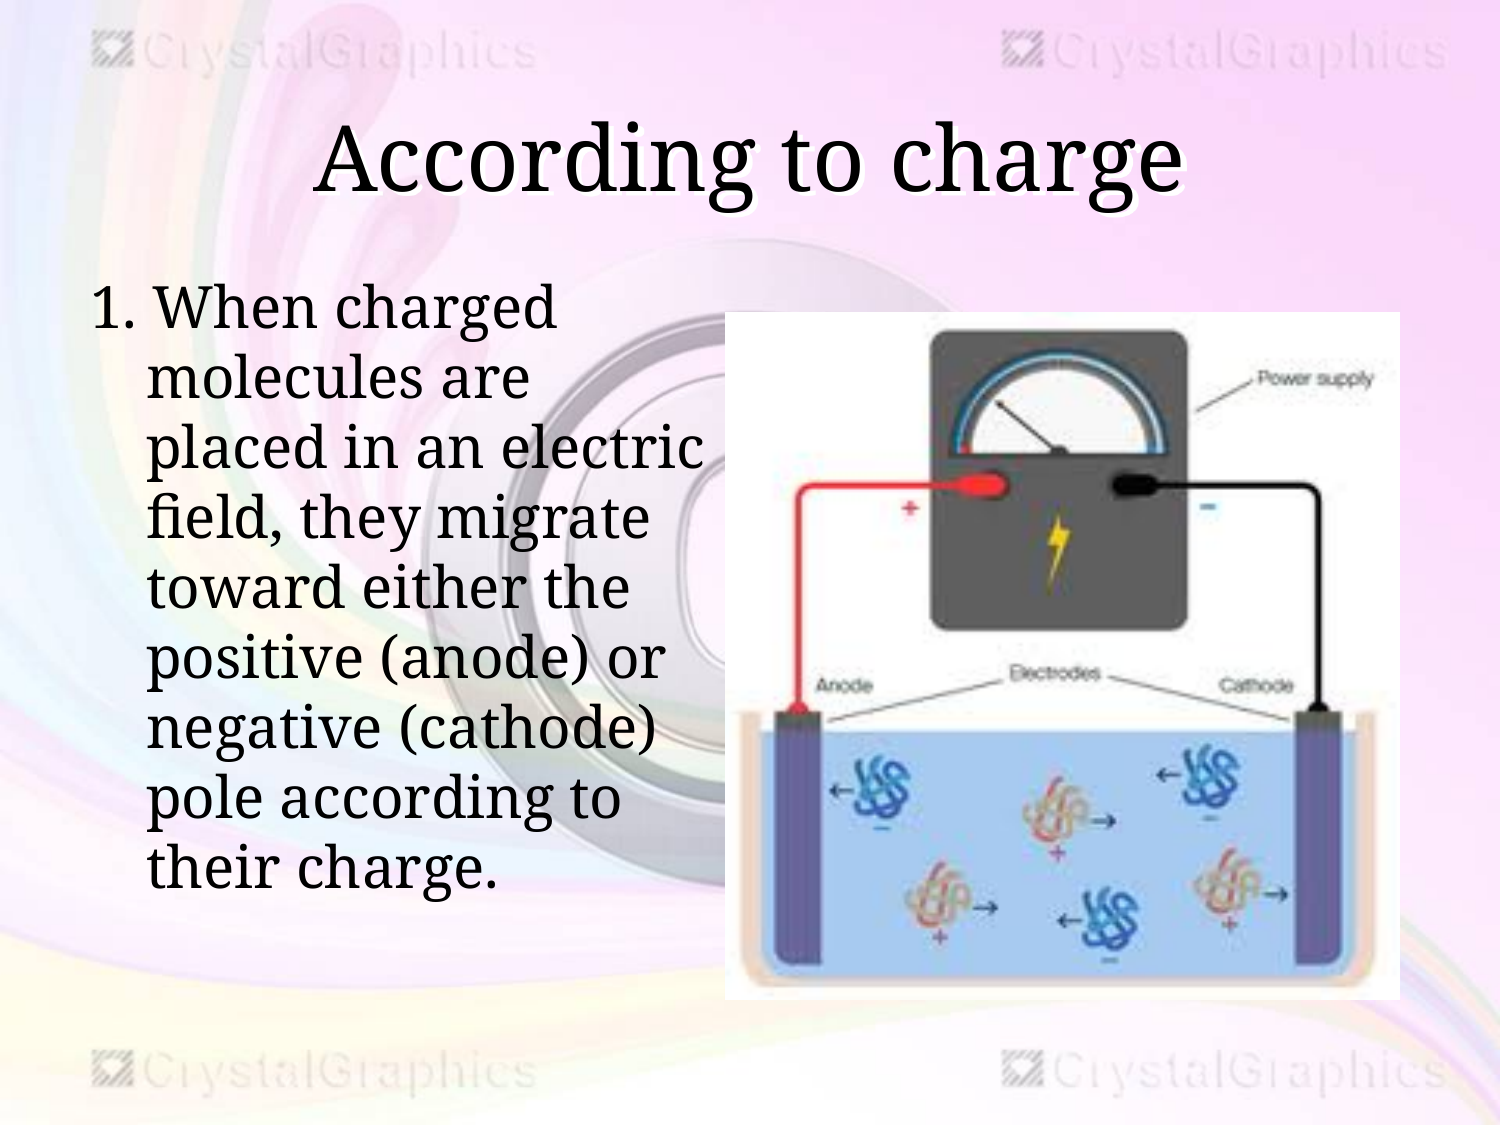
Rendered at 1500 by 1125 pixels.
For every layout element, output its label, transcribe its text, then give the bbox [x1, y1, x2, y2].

list 1. When charged molecules are placed in an electric field, they migrate toward either the positive (anode) or negative (cathode) pole according to their charge. [74, 262, 738, 1006]
title According to charge [74, 69, 1426, 240]
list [724, 312, 1401, 1001]
picture [0, 0, 1500, 1125]
